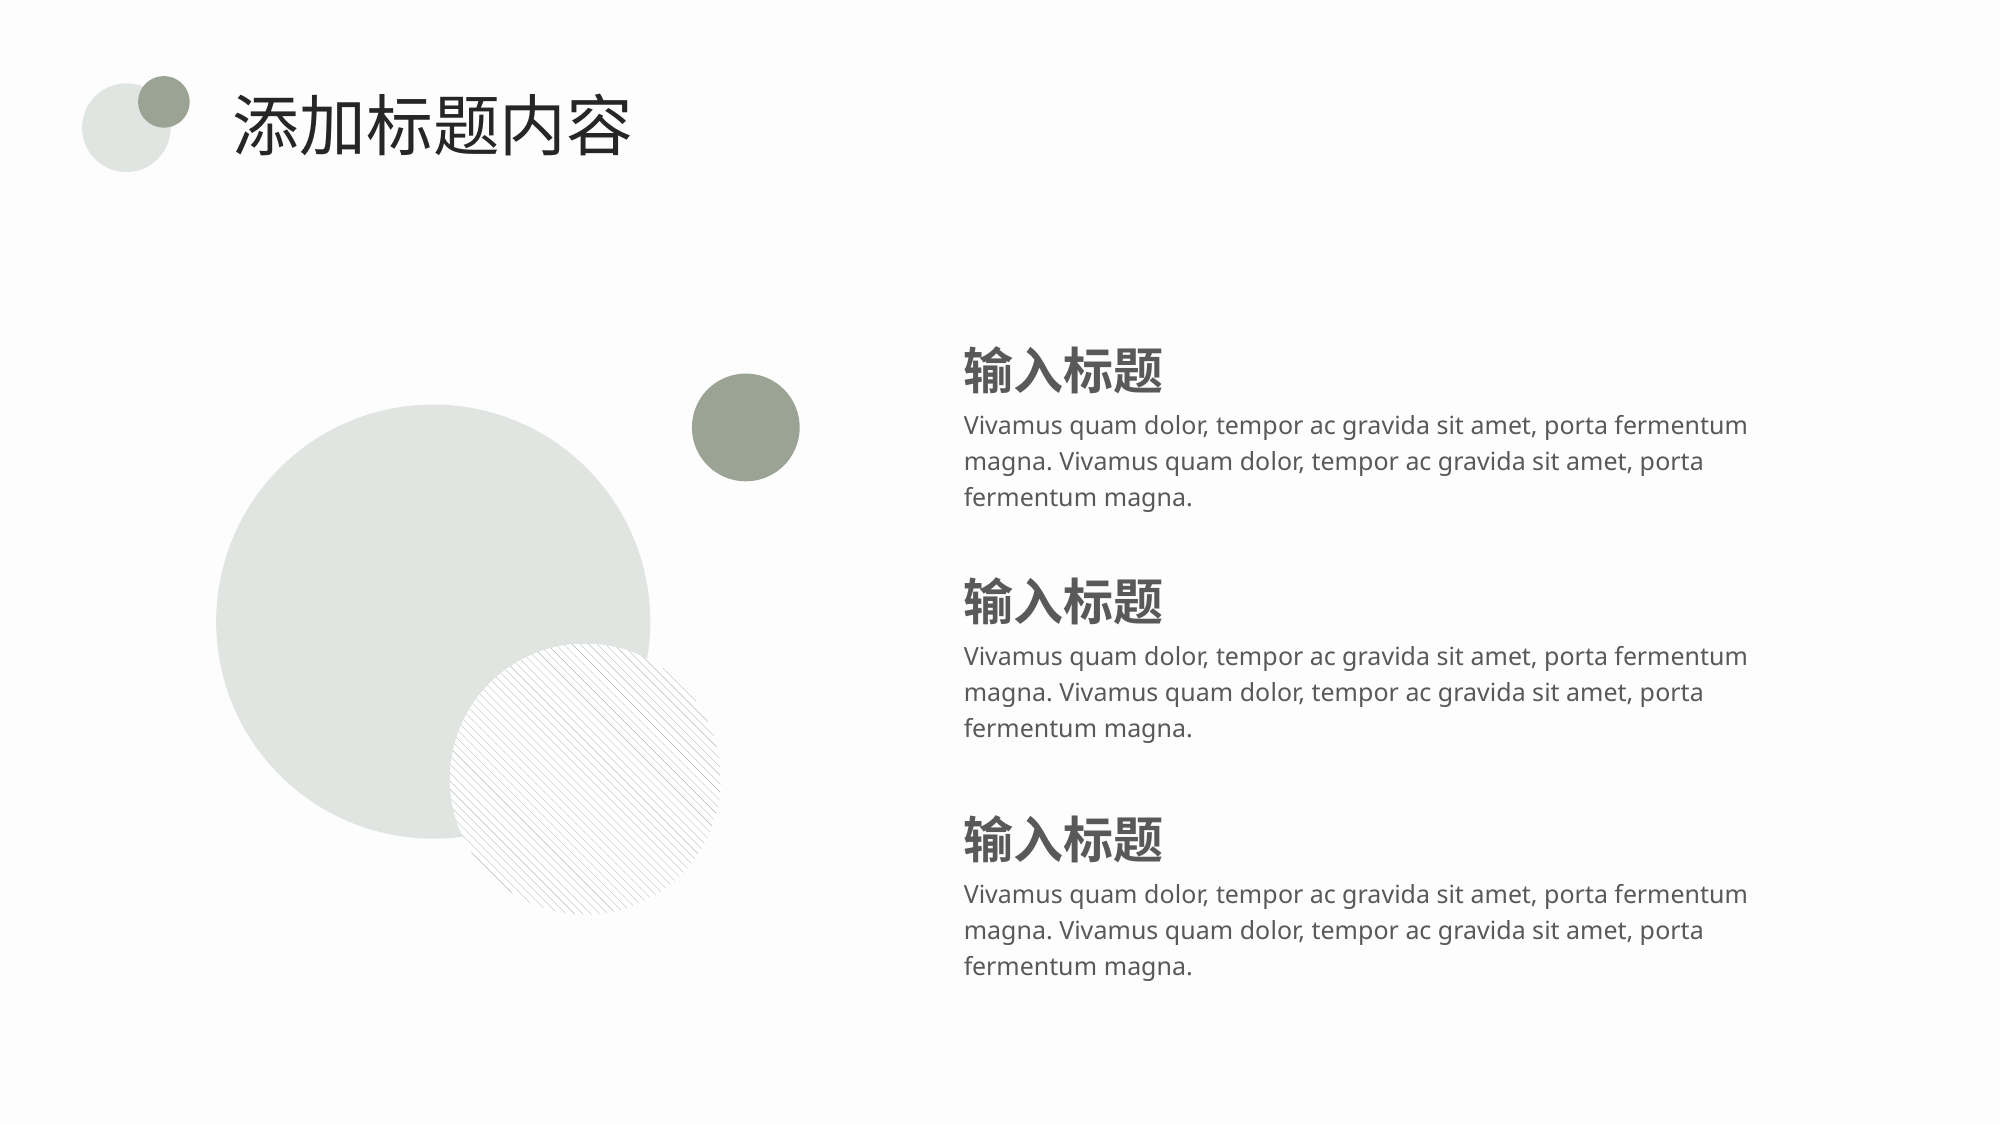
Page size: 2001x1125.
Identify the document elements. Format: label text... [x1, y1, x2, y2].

text_box 输入标题 [949, 551, 1843, 627]
text_box Vivamus quam dolor, tempor ac gravida sit amet, porta fermentum magna. Vivamus quam dolor, tempor ac gravida sit amet, porta fermentum magna. [949, 627, 1843, 750]
text_box 添加标题内容 [218, 76, 649, 171]
text_box [215, 403, 652, 840]
text_box [448, 642, 722, 916]
text_box Vivamus quam dolor, tempor ac gravida sit amet, porta fermentum magna. Vivamus quam dolor, tempor ac gravida sit amet, porta fermentum magna. [949, 865, 1843, 988]
text_box 输入标题 [949, 319, 1843, 395]
text_box 输入标题 [949, 788, 1843, 865]
text_box Vivamus quam dolor, tempor ac gravida sit amet, porta fermentum magna. Vivamus quam dolor, tempor ac gravida sit amet, porta fermentum magna. [949, 395, 1843, 519]
text_box [690, 372, 801, 483]
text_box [81, 76, 190, 172]
